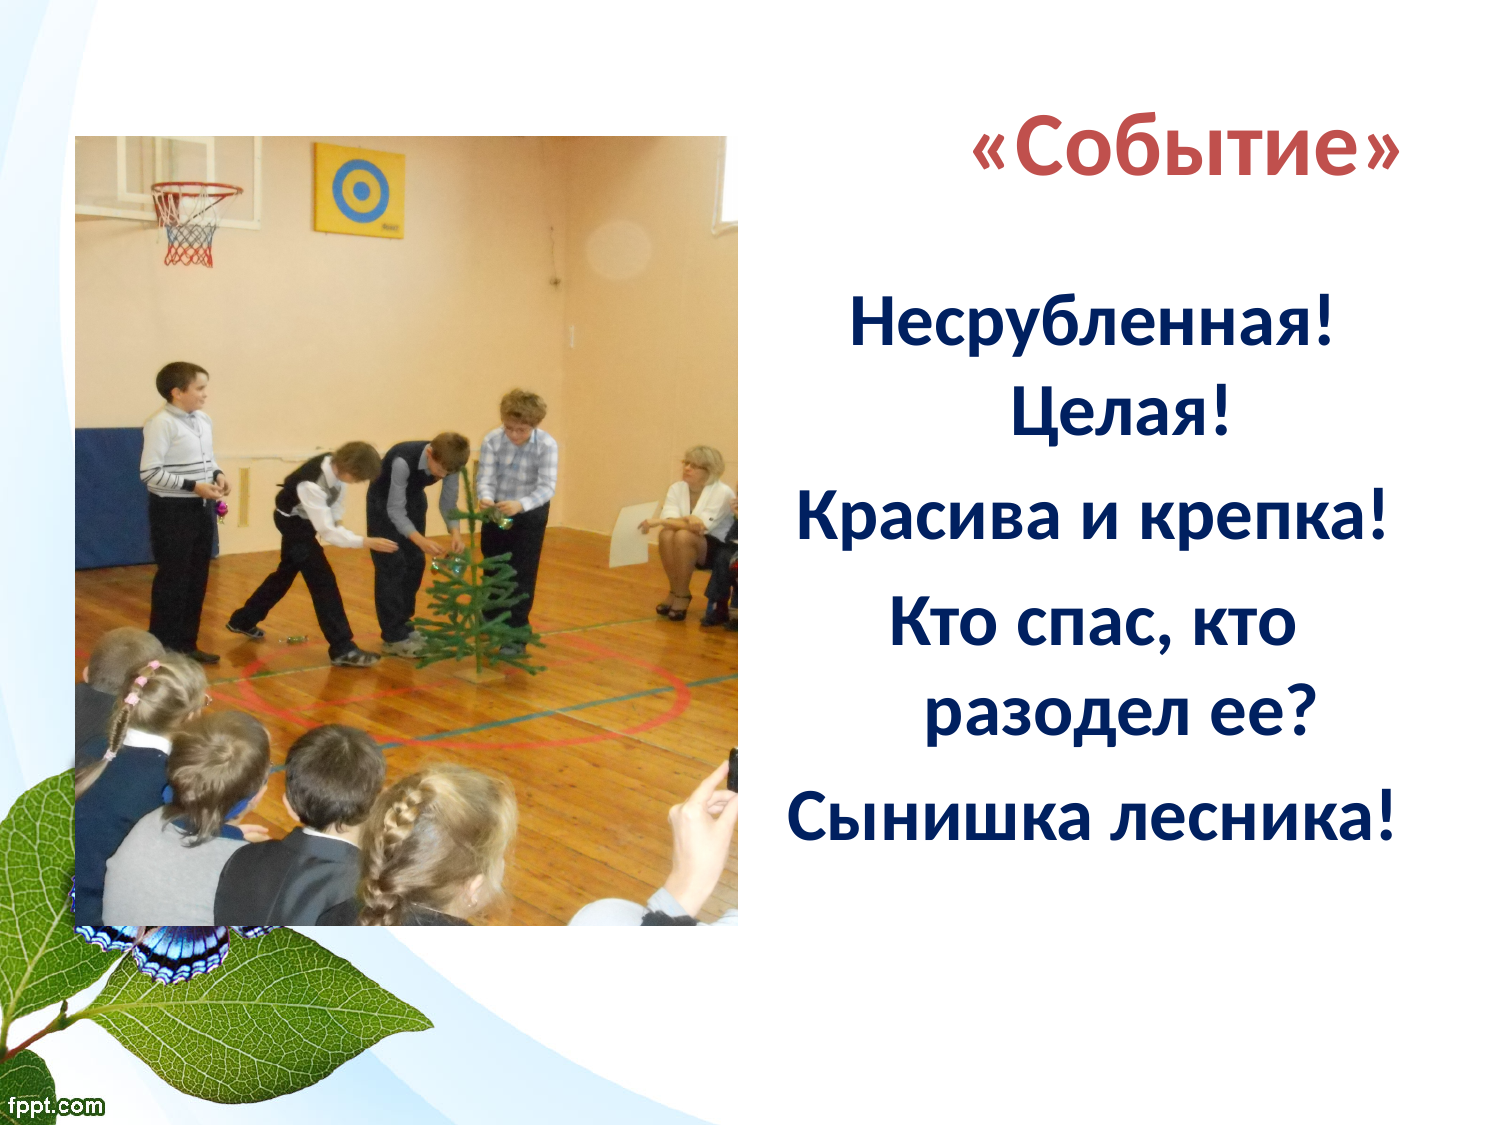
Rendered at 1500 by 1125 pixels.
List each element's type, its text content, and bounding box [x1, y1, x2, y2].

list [74, 136, 738, 927]
picture [0, 0, 1500, 1125]
title «Событие» [75, 45, 1425, 233]
list Несрубленная! Целая! Красива и крепка! Кто спас, кто разодел ее? Сынишка лесника! [762, 262, 1425, 1005]
